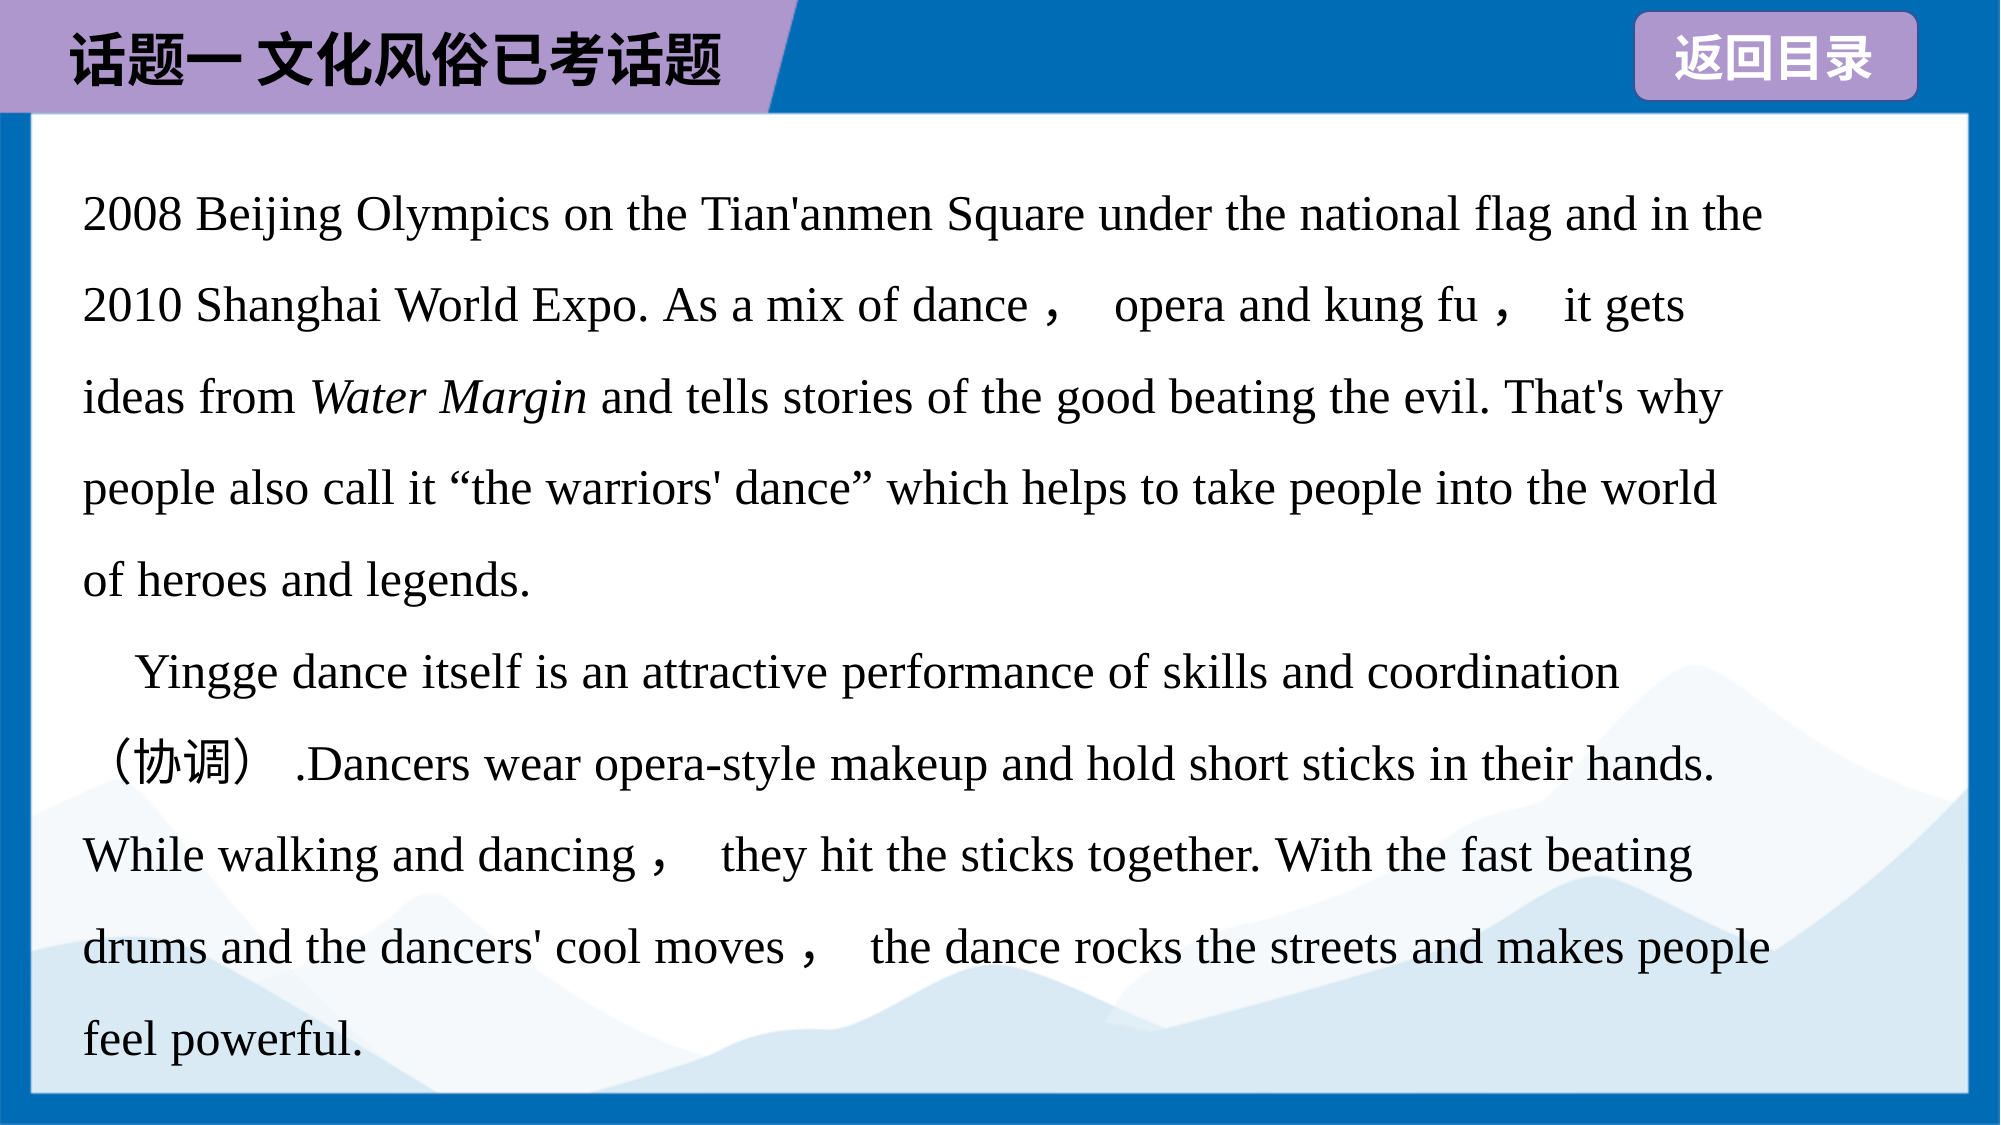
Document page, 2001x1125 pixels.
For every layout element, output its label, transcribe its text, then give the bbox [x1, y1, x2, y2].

text_box 2008 Beijing Olympics on the Tian'anmen Square under the national flag and in the 2010 Shanghai World Expo. As a mix of dance， opera and kung fu， it gets ideas from Water Margin and tells stories of the good beating the evil. That's why people also call it “the warriors' dance” which helps to take people into the world of heroes and legends. Yingge dance itself is an attractive performance of skills and coordination （协调）.Dancers wear opera-style makeup and hold short sticks in their hands. While walking and dancing， they hit the sticks together. With the fast beating drums and the dancers' cool moves， the dance rocks the streets and makes people feel powerful. [82, 148, 1917, 1065]
picture [0, 0, 2000, 1125]
